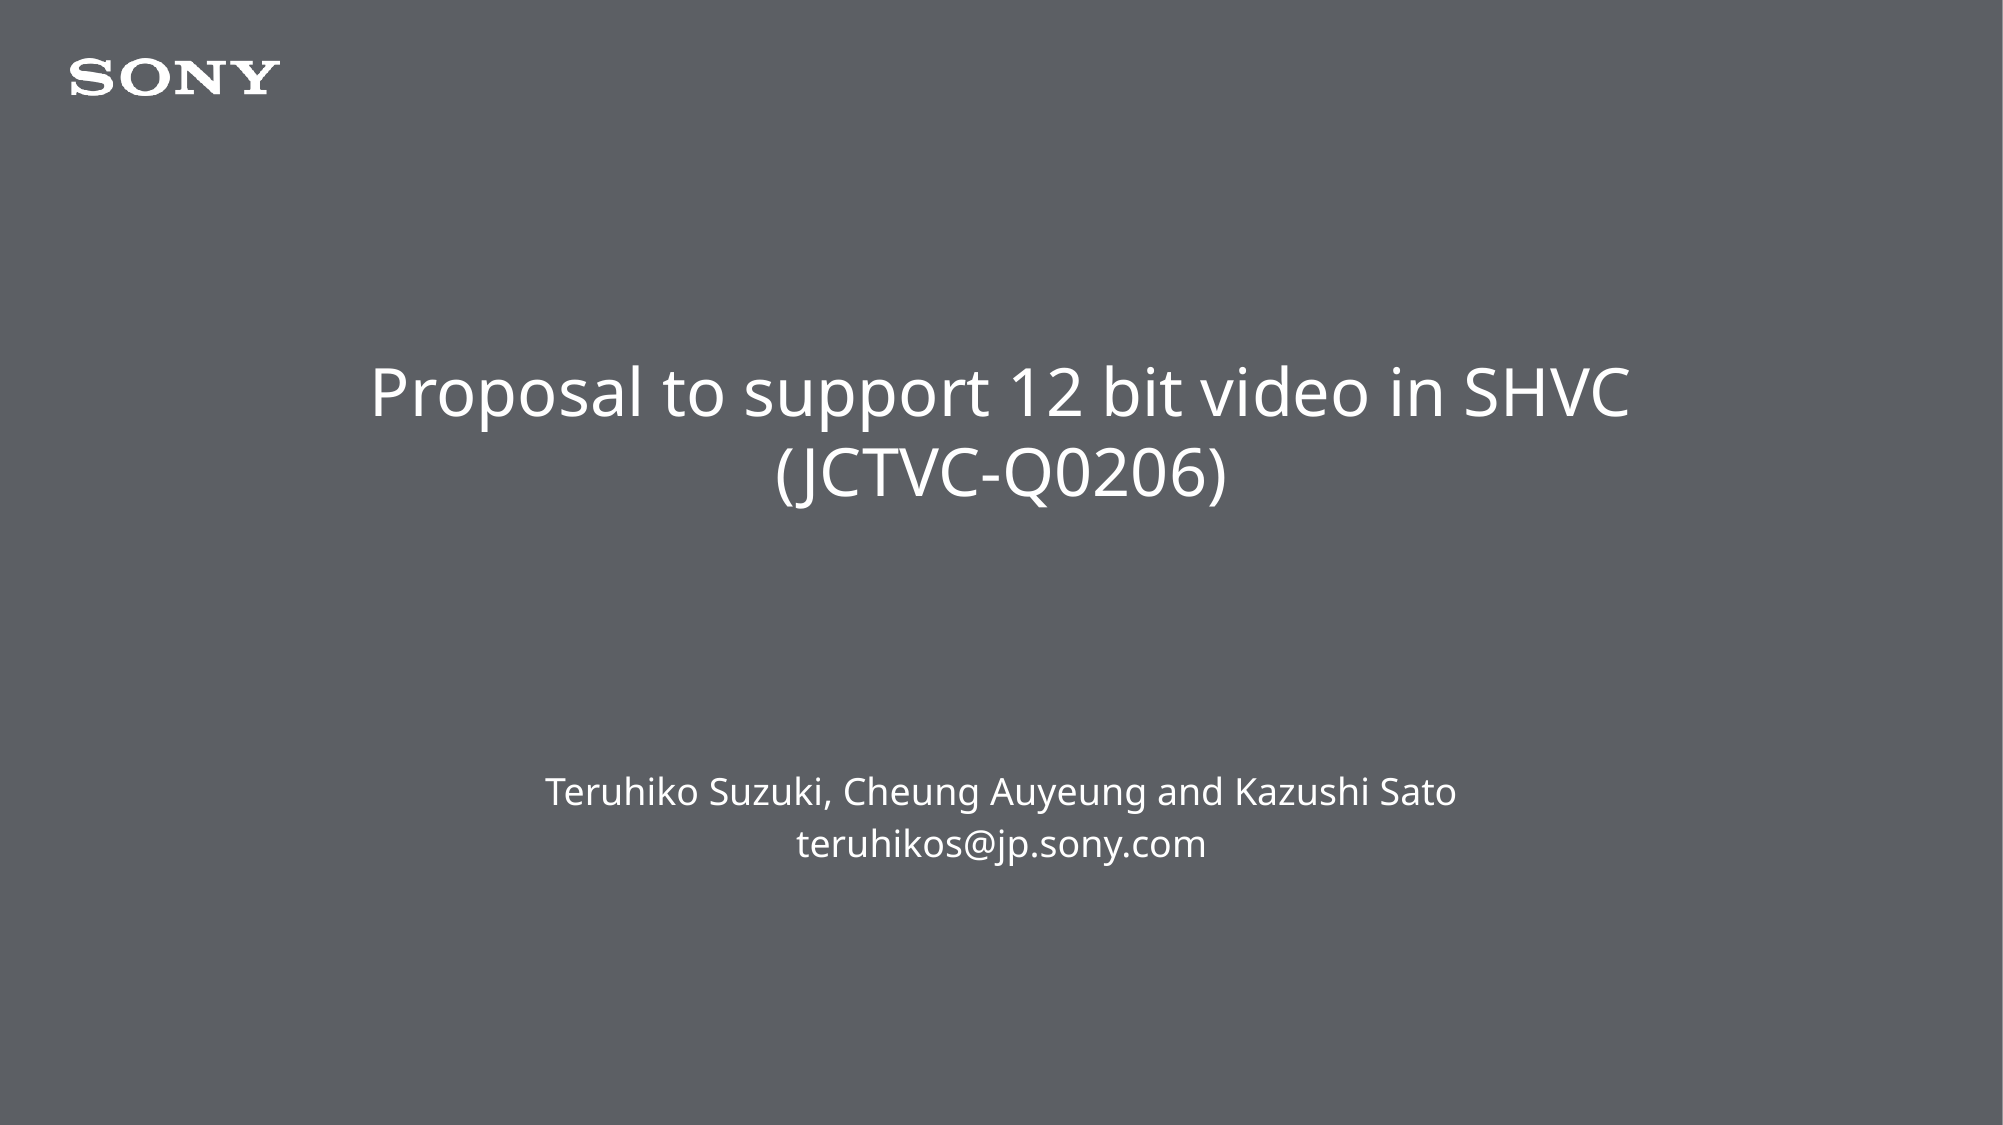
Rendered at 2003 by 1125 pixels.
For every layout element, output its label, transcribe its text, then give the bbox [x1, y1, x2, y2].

picture [70, 58, 280, 96]
list Teruhiko Suzuki, Cheung Auyeung and Kazushi Sato teruhikos@jp.sony.com [144, 767, 1859, 916]
title Proposal to support 12 bit video in SHVC (JCTVC-Q0206) [144, 391, 1859, 510]
